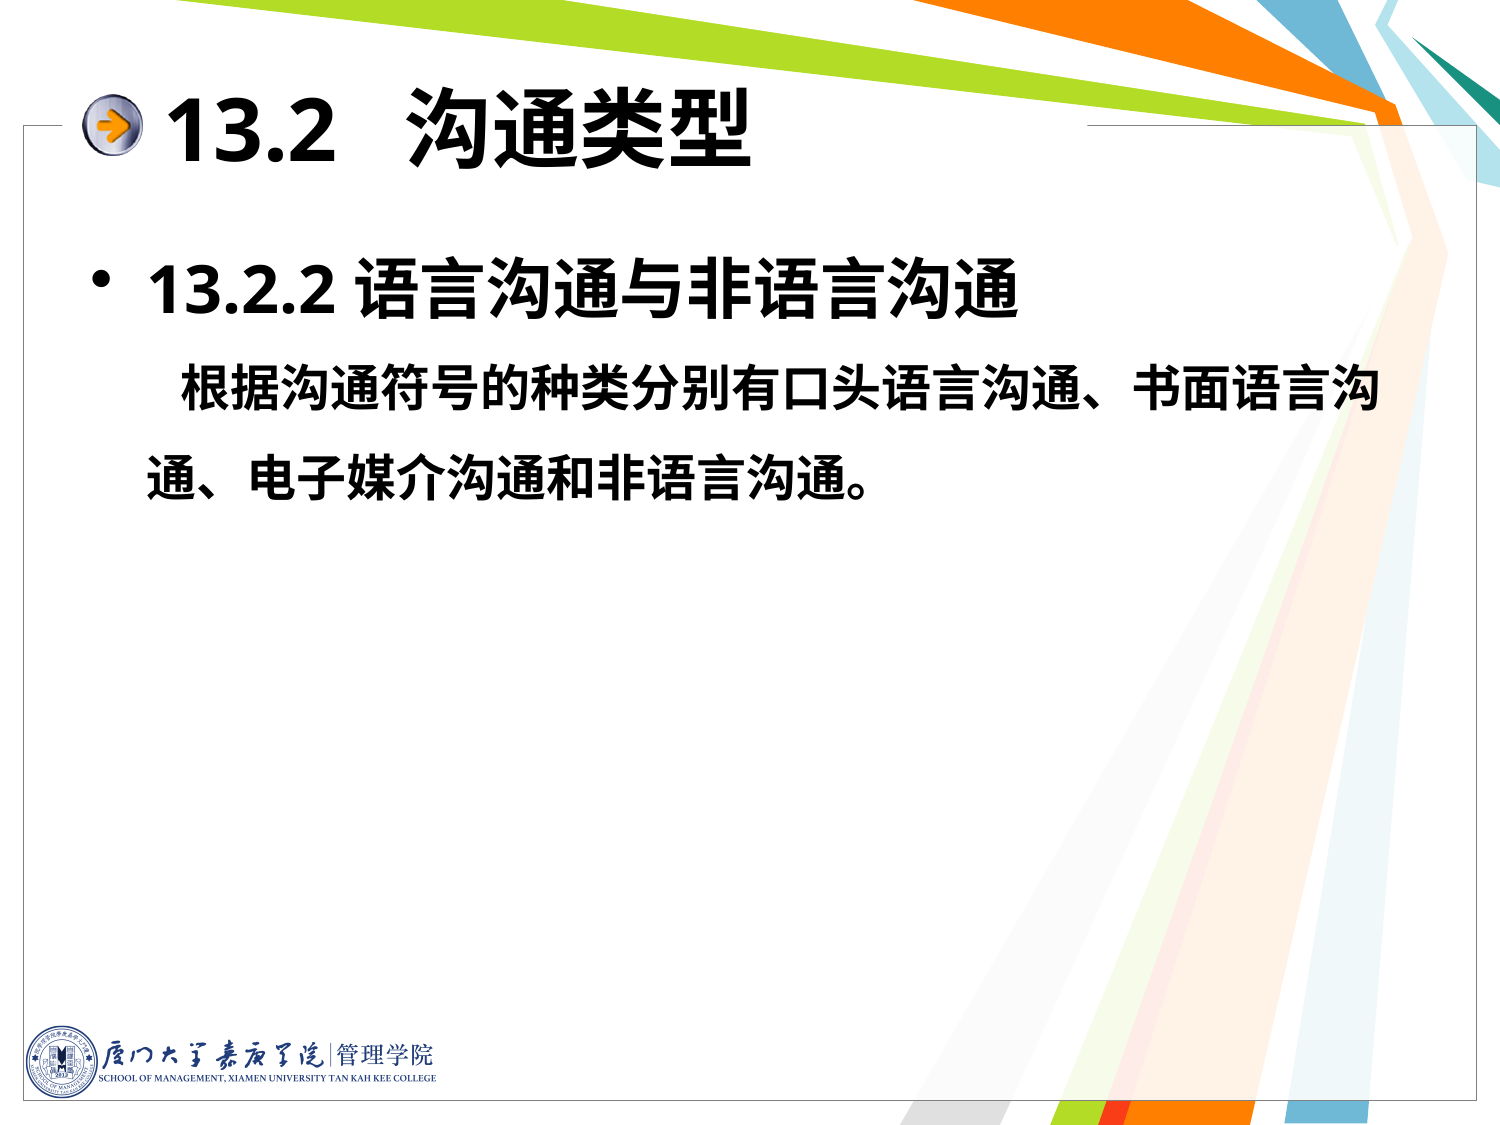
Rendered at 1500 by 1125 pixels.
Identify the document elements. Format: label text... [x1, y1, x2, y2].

list 13.2.2语言沟通与非语言沟通 根据沟通符号的种类分别有口头语言沟通、书面语言沟通、电子媒介沟通和非语言沟通。 [75, 199, 1425, 327]
picture [24, 1024, 438, 1100]
picture [82, 94, 143, 156]
title 13.2 沟通类型 [148, 32, 1182, 220]
